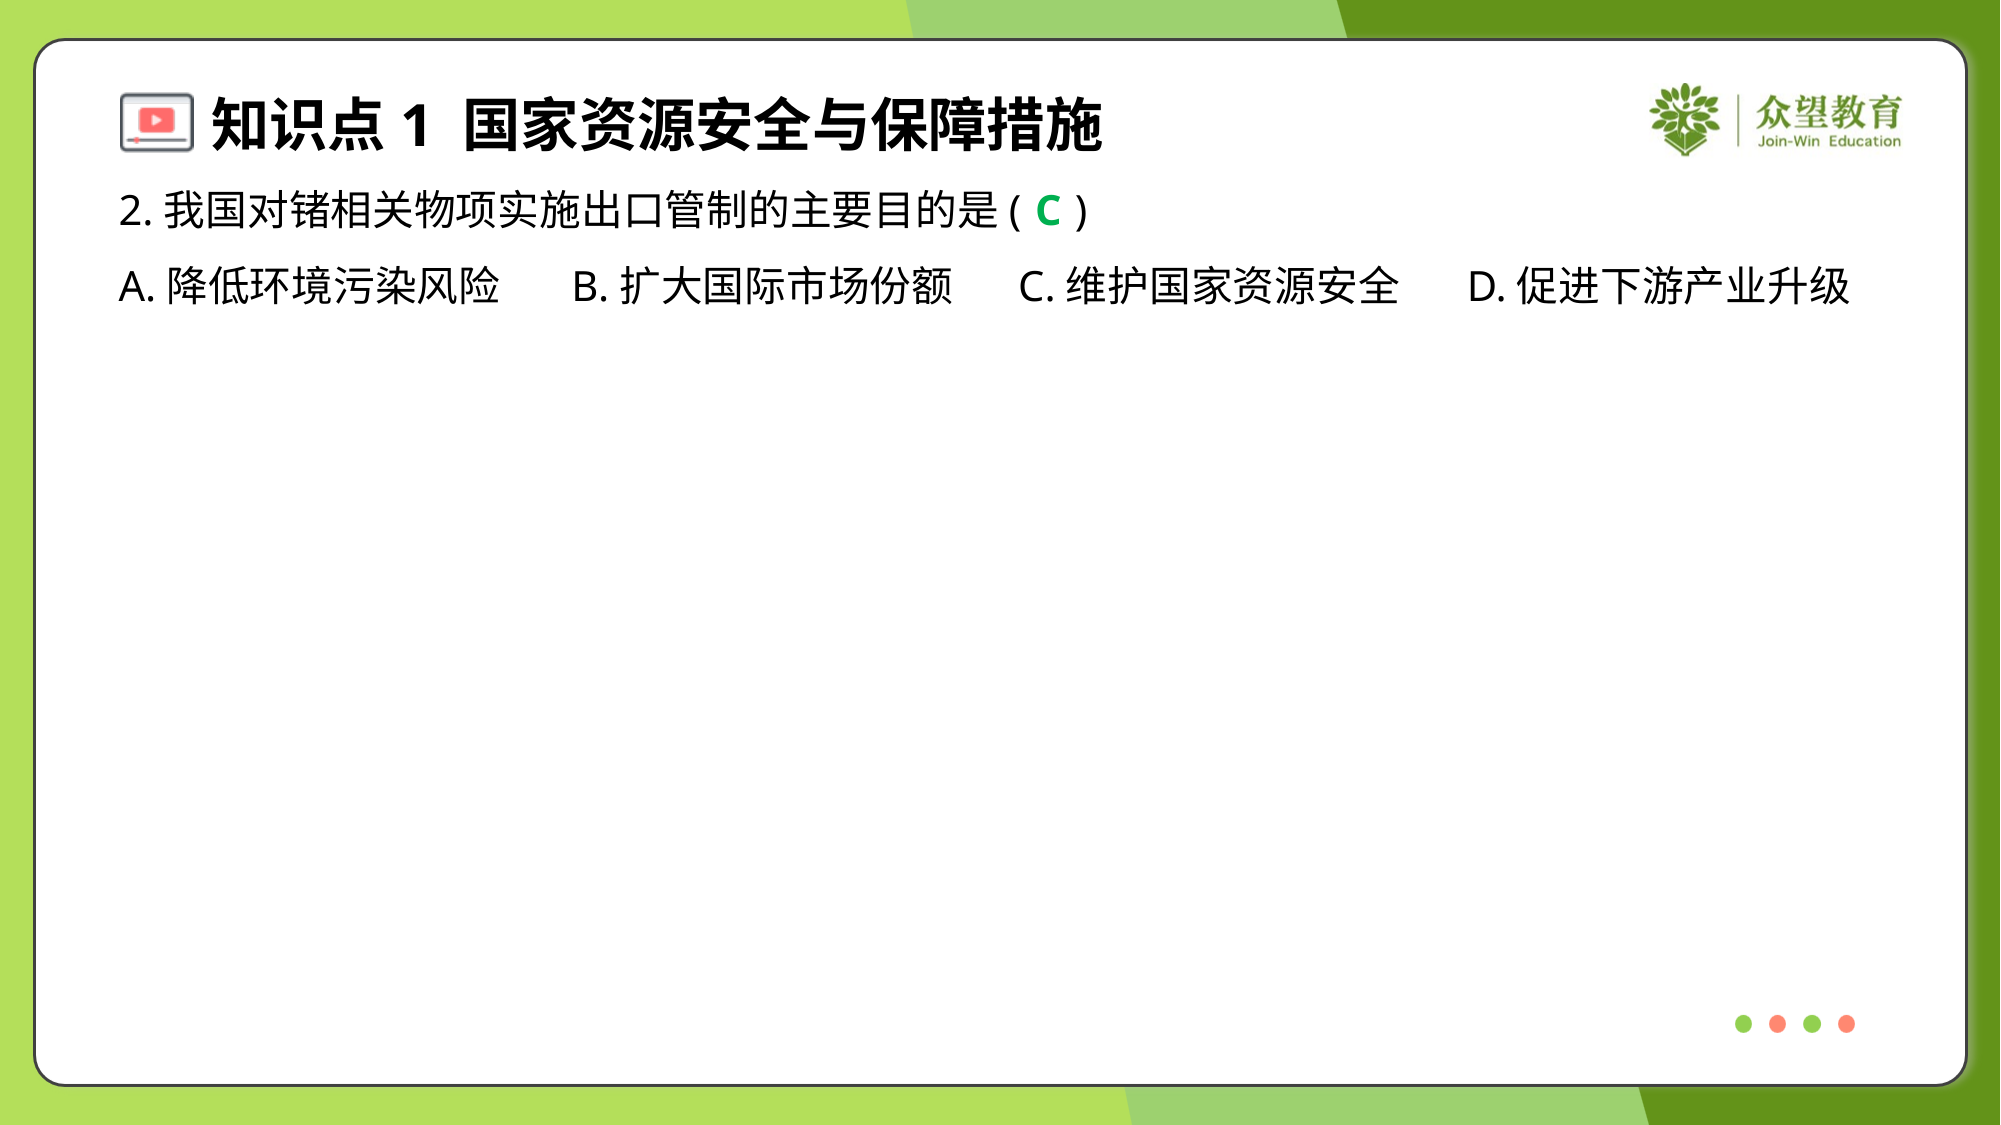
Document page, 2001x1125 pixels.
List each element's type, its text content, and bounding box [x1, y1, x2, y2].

text_box A.降低环境污染风险 B.扩大国际市场份额 C.维护国家资源安全 D.促进下游产业升级 [118, 234, 1883, 302]
text_box 2.我国对锗相关物项实施出口管制的主要目的是( ) [1078, 158, 1883, 226]
text_box 2.我国对锗相关物项实施出口管制的主要目的是( ) [118, 158, 1019, 226]
text_box C [1019, 158, 1078, 226]
picture [0, 0, 2000, 1125]
